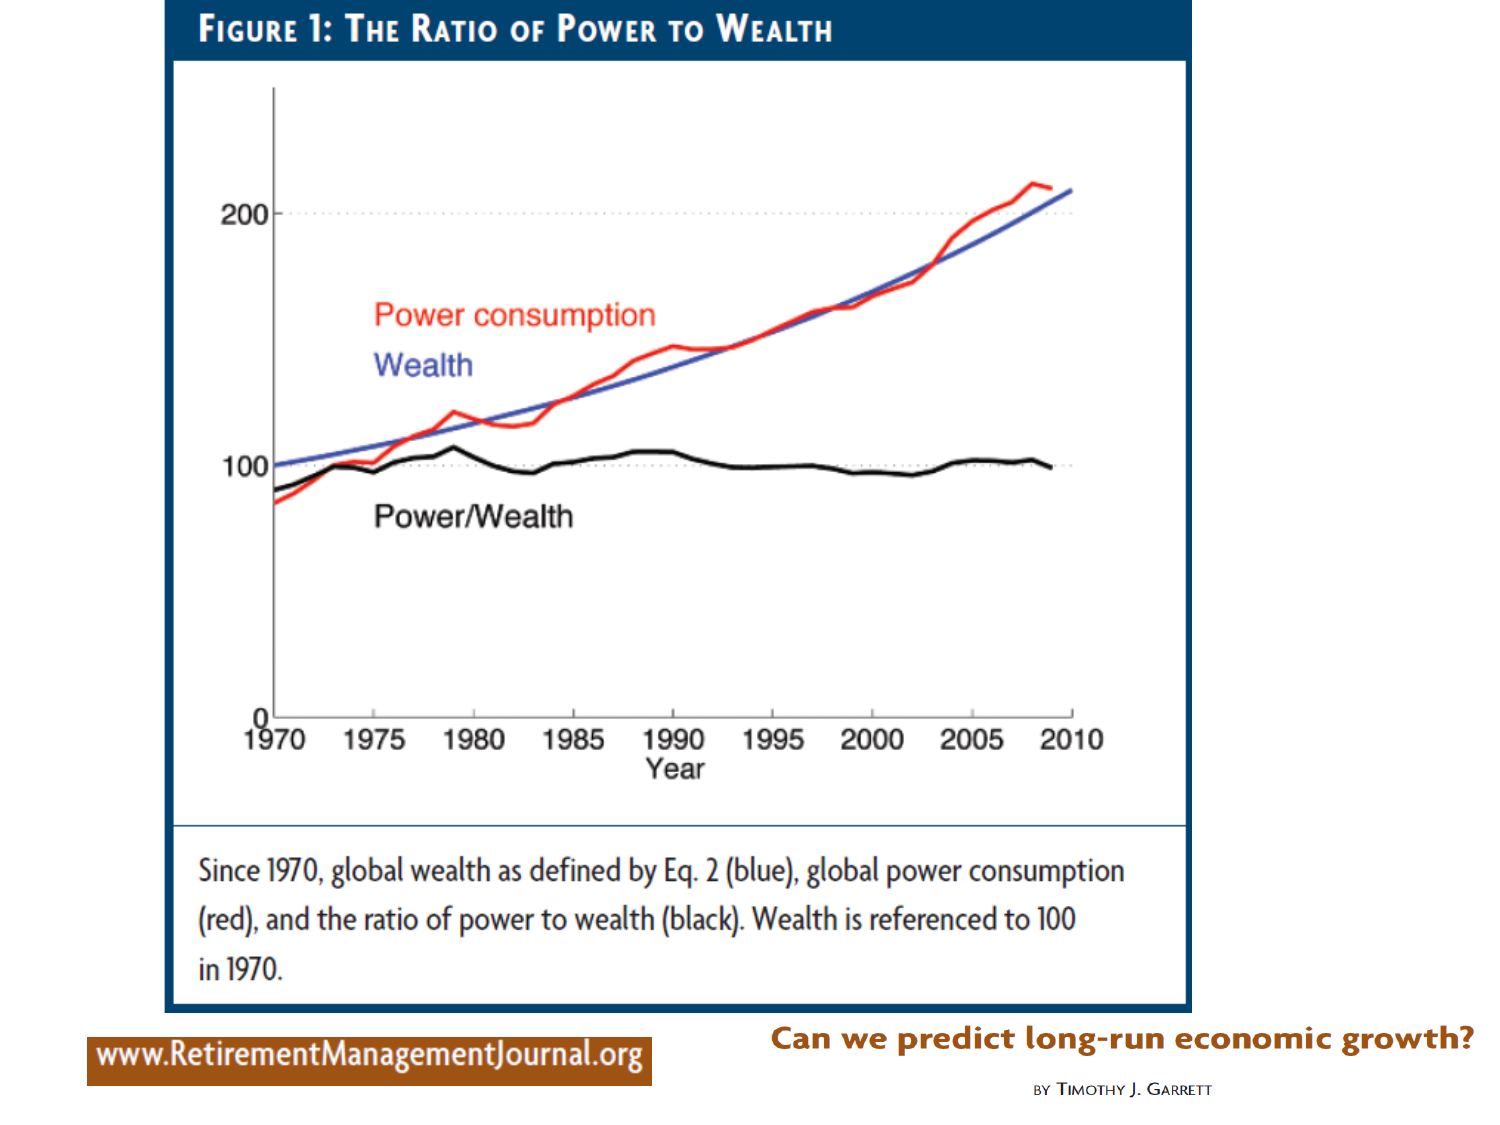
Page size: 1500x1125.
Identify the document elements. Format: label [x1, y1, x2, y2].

picture [162, 0, 1192, 1013]
picture [762, 1024, 1474, 1101]
picture [87, 1037, 652, 1087]
